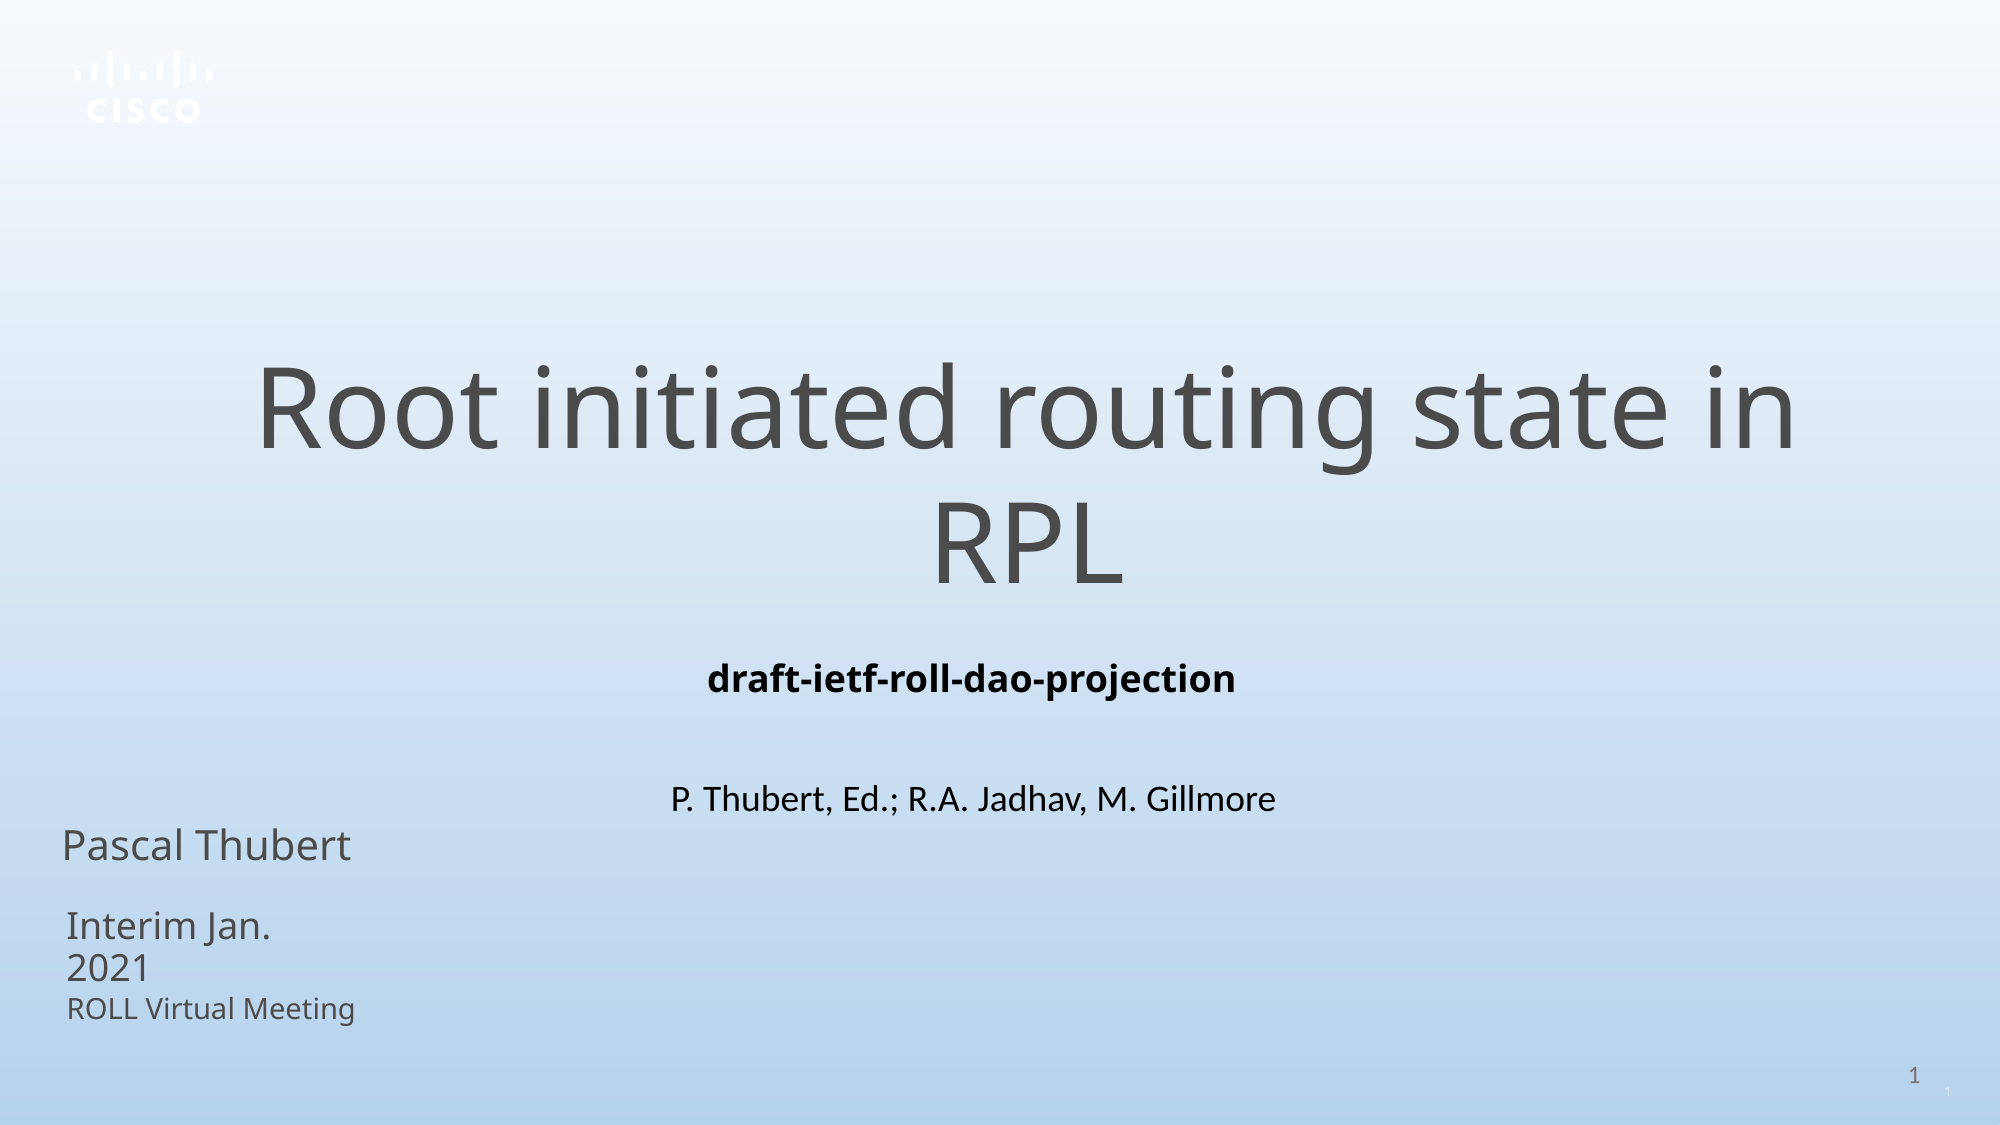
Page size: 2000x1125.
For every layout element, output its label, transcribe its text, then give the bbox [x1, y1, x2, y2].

title Root initiated routing state in RPL [175, 264, 1880, 678]
list draft-ietf-roll-dao-projection [87, 461, 1858, 1115]
subtitle Pascal Thubert [46, 807, 87, 877]
text_box P. Thubert, Ed.; R.A. Jadhav, M. Gillmore [647, 766, 1648, 826]
text_box ROLL Virtual Meeting [51, 985, 1826, 1049]
text_box Interim Jan. 2021 [51, 897, 348, 961]
